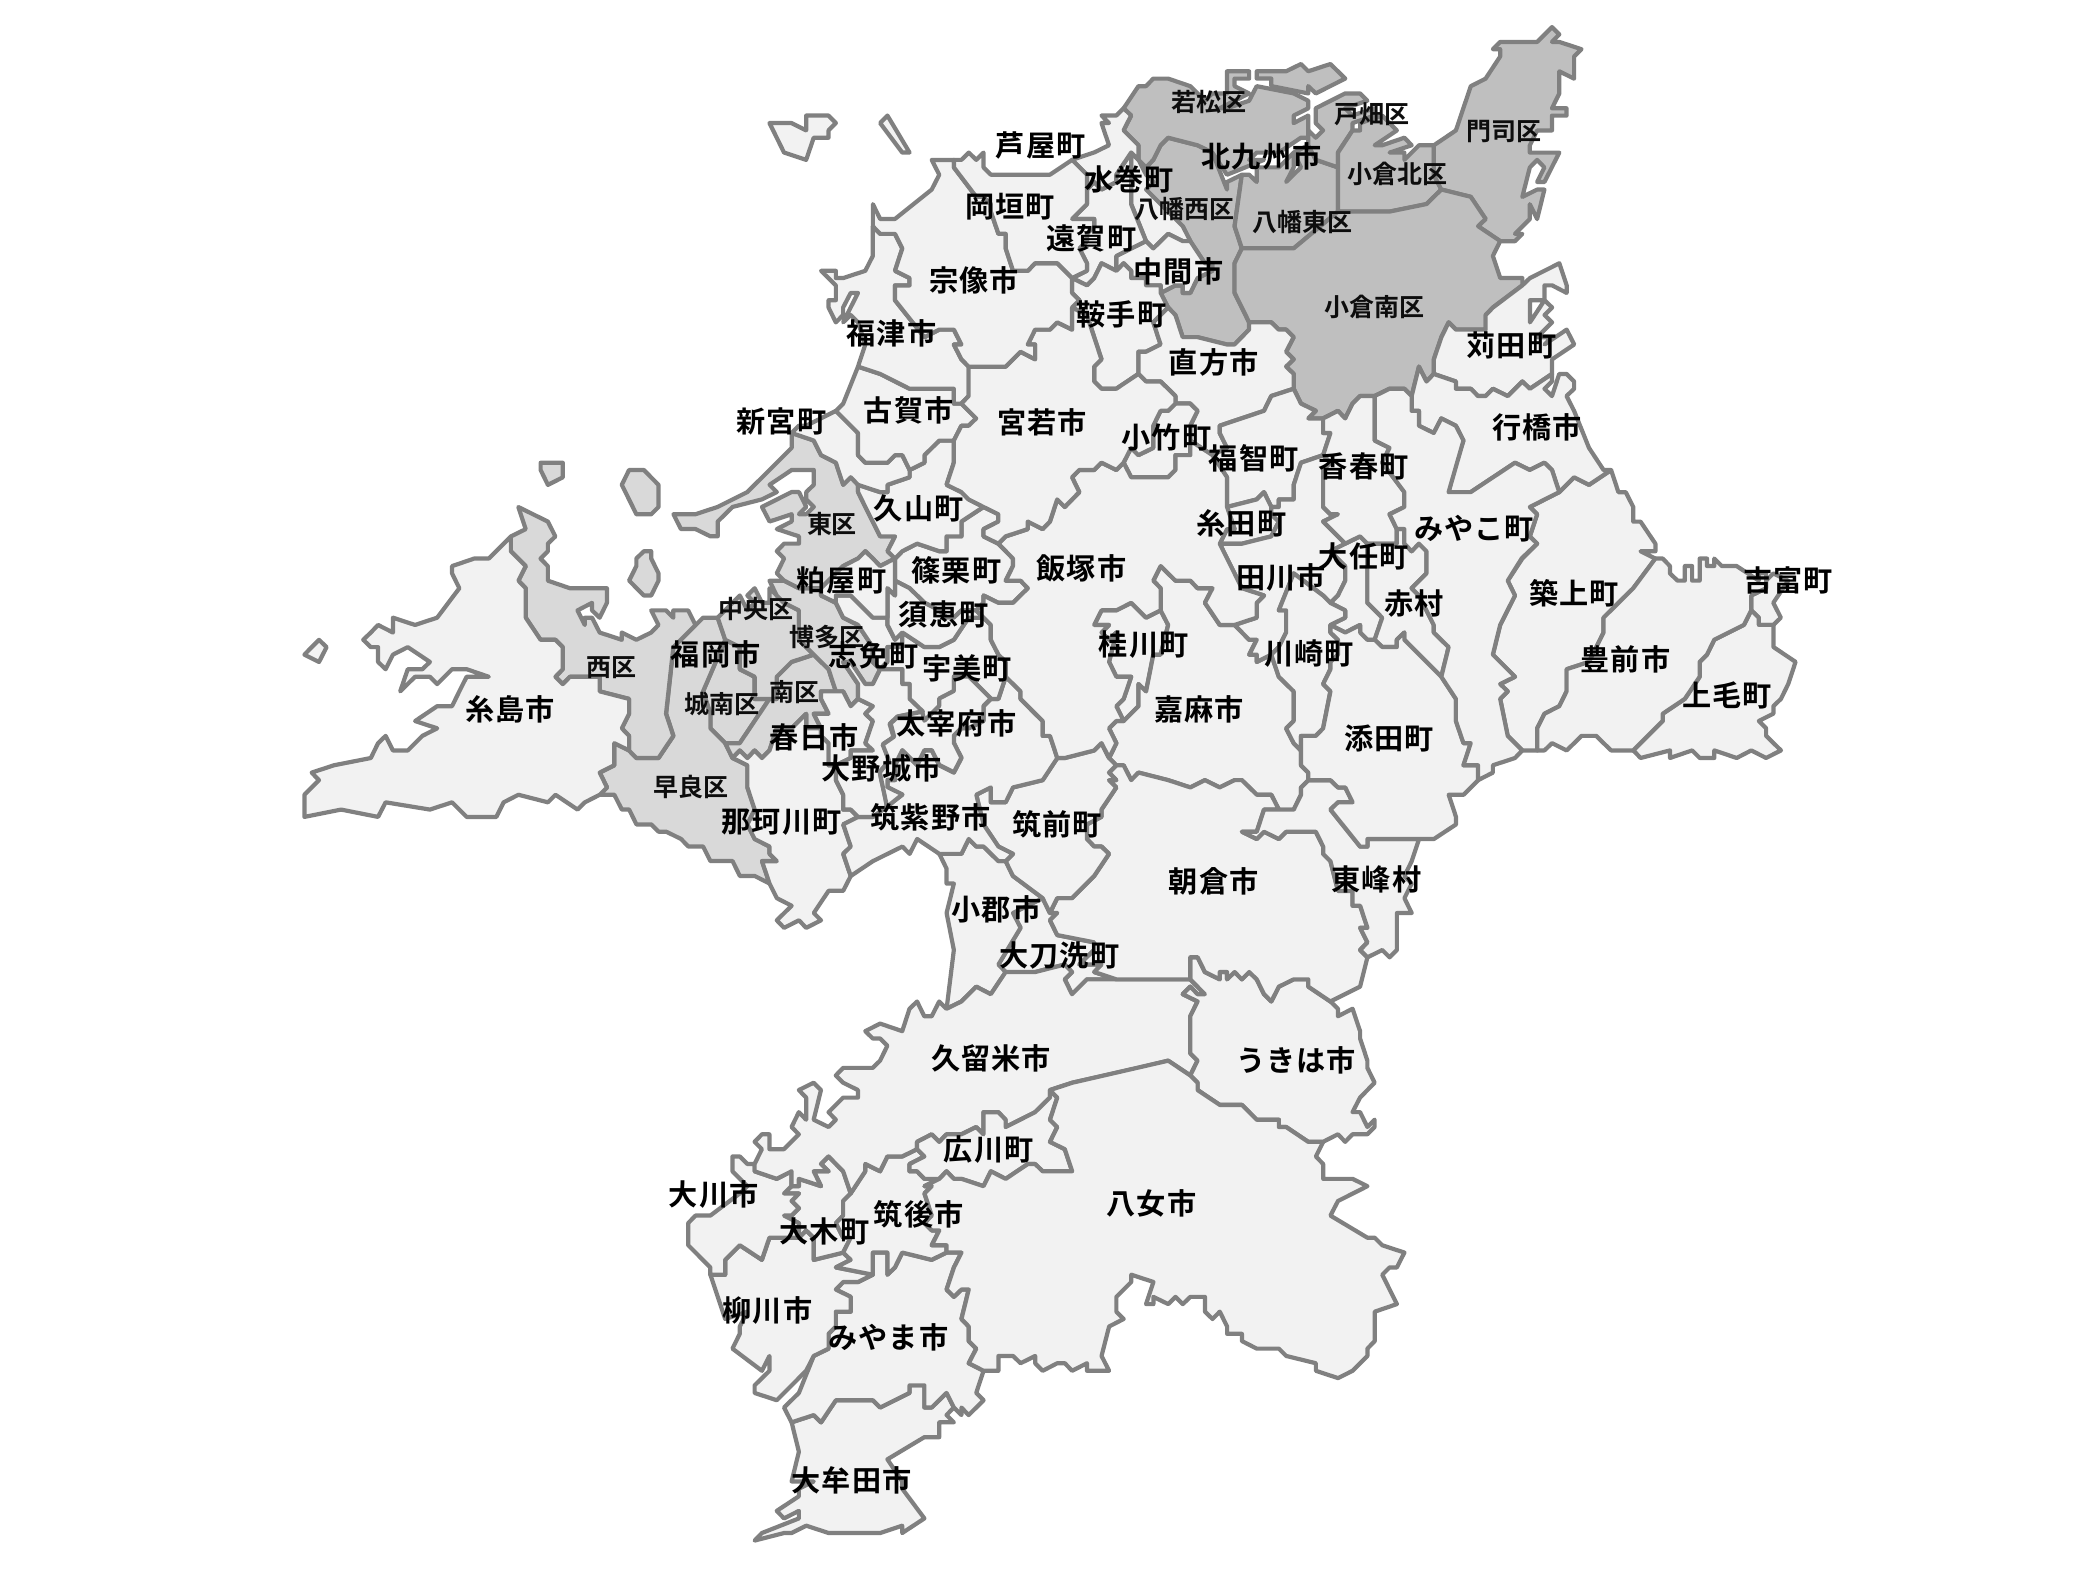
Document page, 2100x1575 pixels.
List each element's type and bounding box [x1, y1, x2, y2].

text_box [449, 119, 1850, 1506]
text_box [570, 78, 1558, 117]
text_box [304, 108, 1796, 1541]
text_box [1123, 26, 1582, 105]
